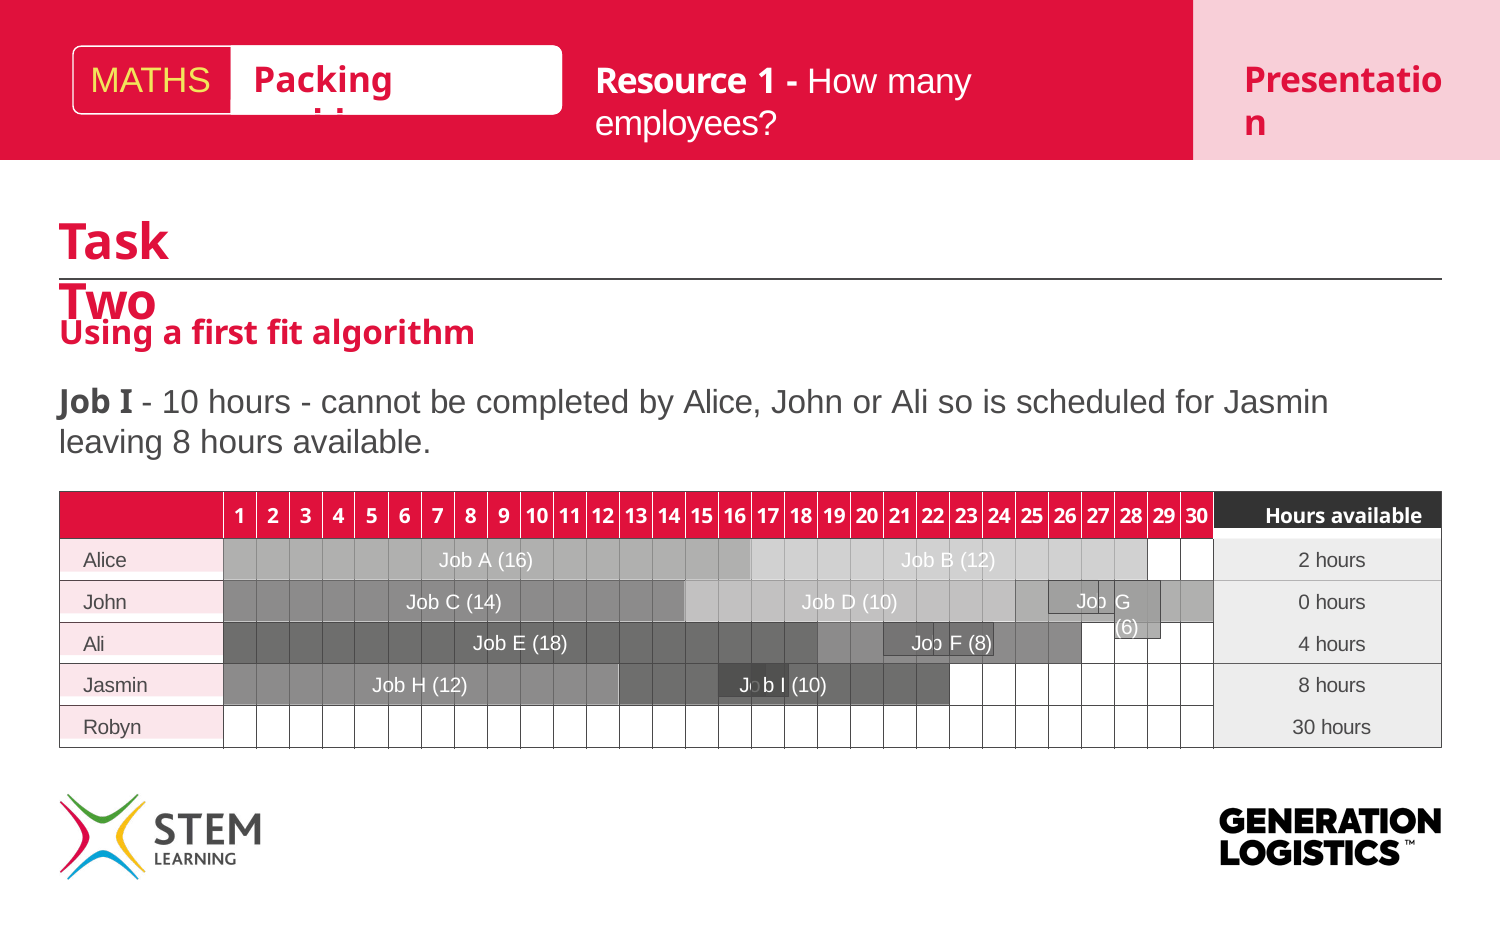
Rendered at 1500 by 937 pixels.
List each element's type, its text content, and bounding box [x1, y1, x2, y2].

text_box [223, 579, 1016, 622]
picture [59, 793, 261, 880]
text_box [58, 490, 1443, 750]
title Resource 1 - How many employees? [592, 55, 1144, 215]
text_box Presentation [1241, 55, 1450, 143]
text_box Packing problems [231, 111, 561, 143]
text_box Using a first fit algorithm Job I - 10 hours - cannot be completed by Alice, John or Ali so is scheduled for Jasmin leaving 8 hours available. [56, 309, 1431, 461]
text_box Task Two [56, 207, 272, 309]
text_box [72, 46, 562, 114]
picture [1219, 807, 1441, 866]
